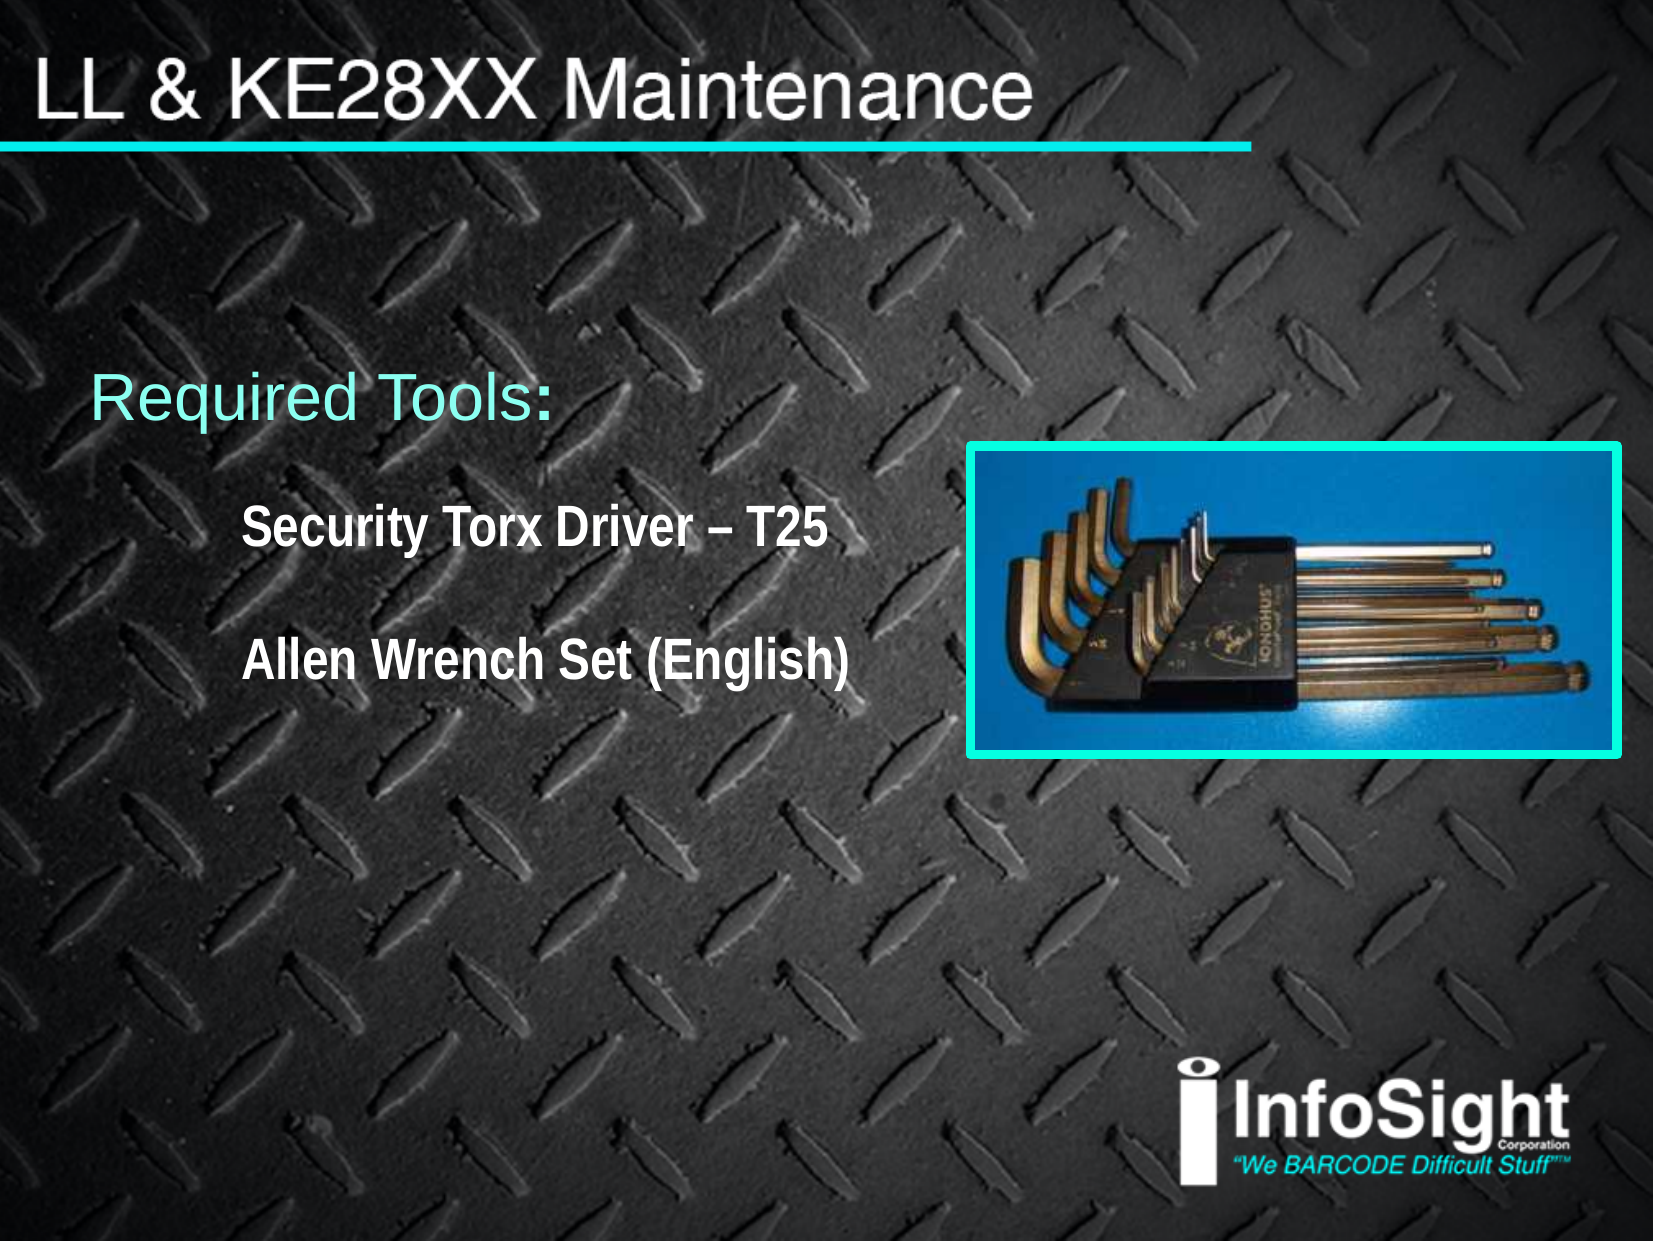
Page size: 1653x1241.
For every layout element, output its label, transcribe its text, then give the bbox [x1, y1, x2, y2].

text_box Security Torx Driver – T25 Allen Wrench Set (English) [226, 487, 966, 645]
picture [0, 0, 1653, 1241]
text_box Required Tools: [75, 350, 1088, 413]
